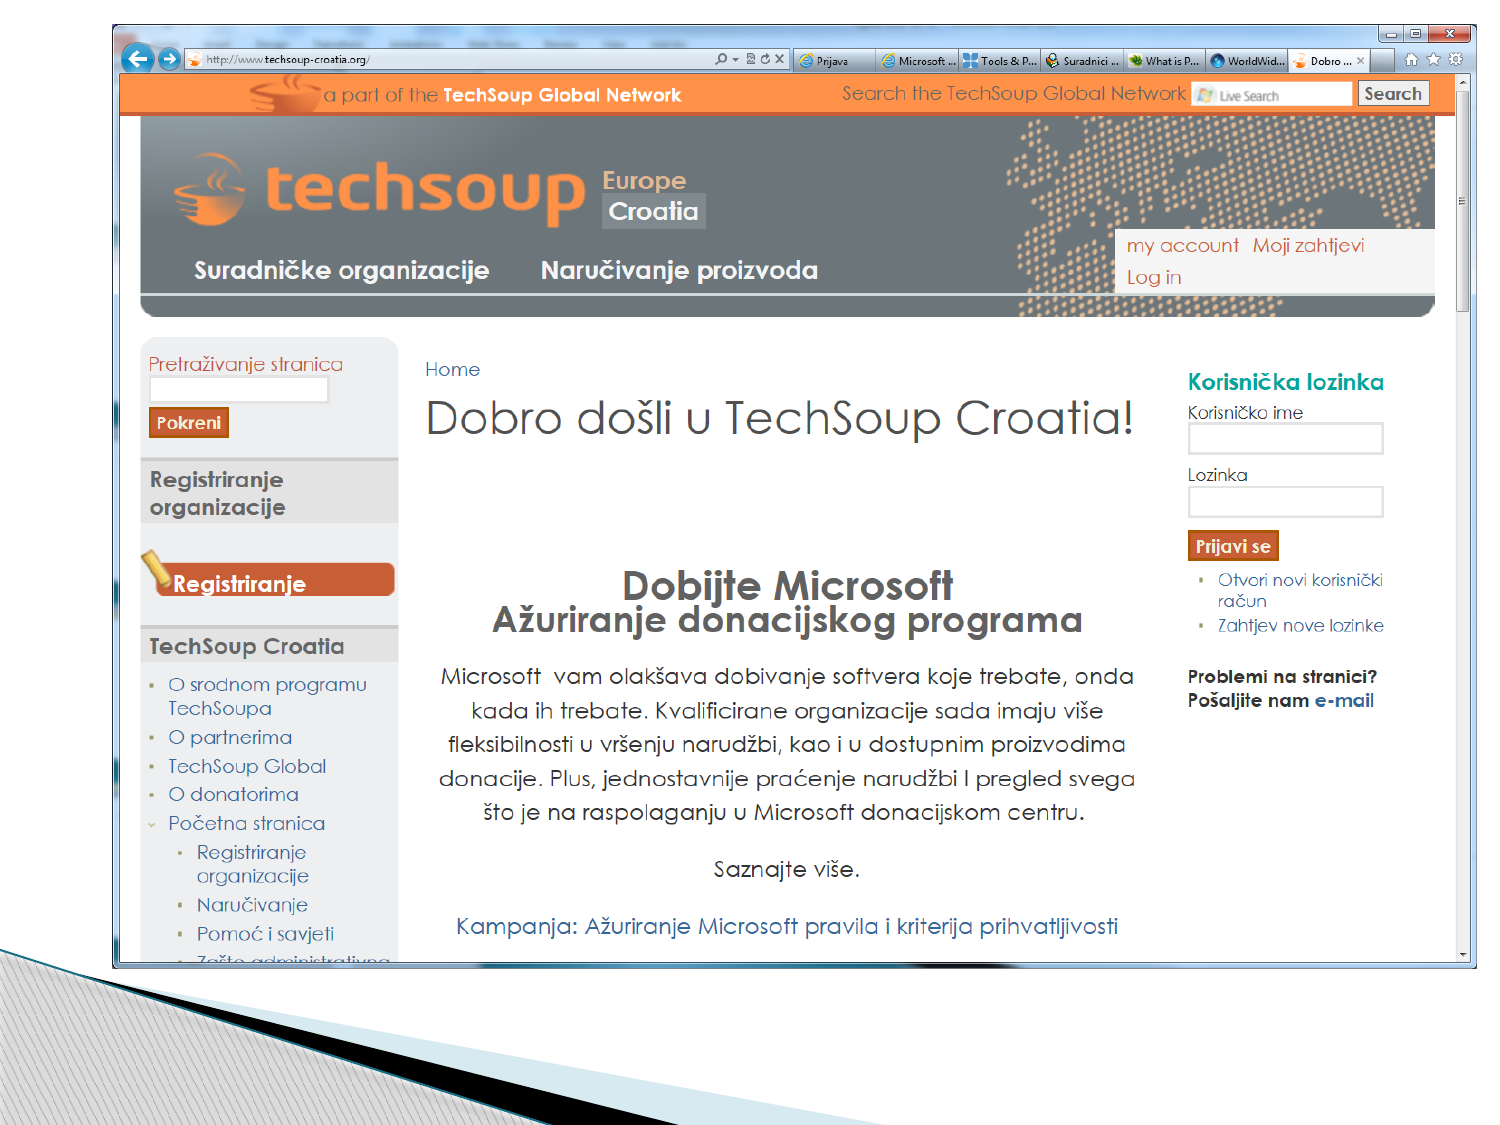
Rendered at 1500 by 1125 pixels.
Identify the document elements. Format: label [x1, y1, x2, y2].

picture [112, 24, 1477, 969]
